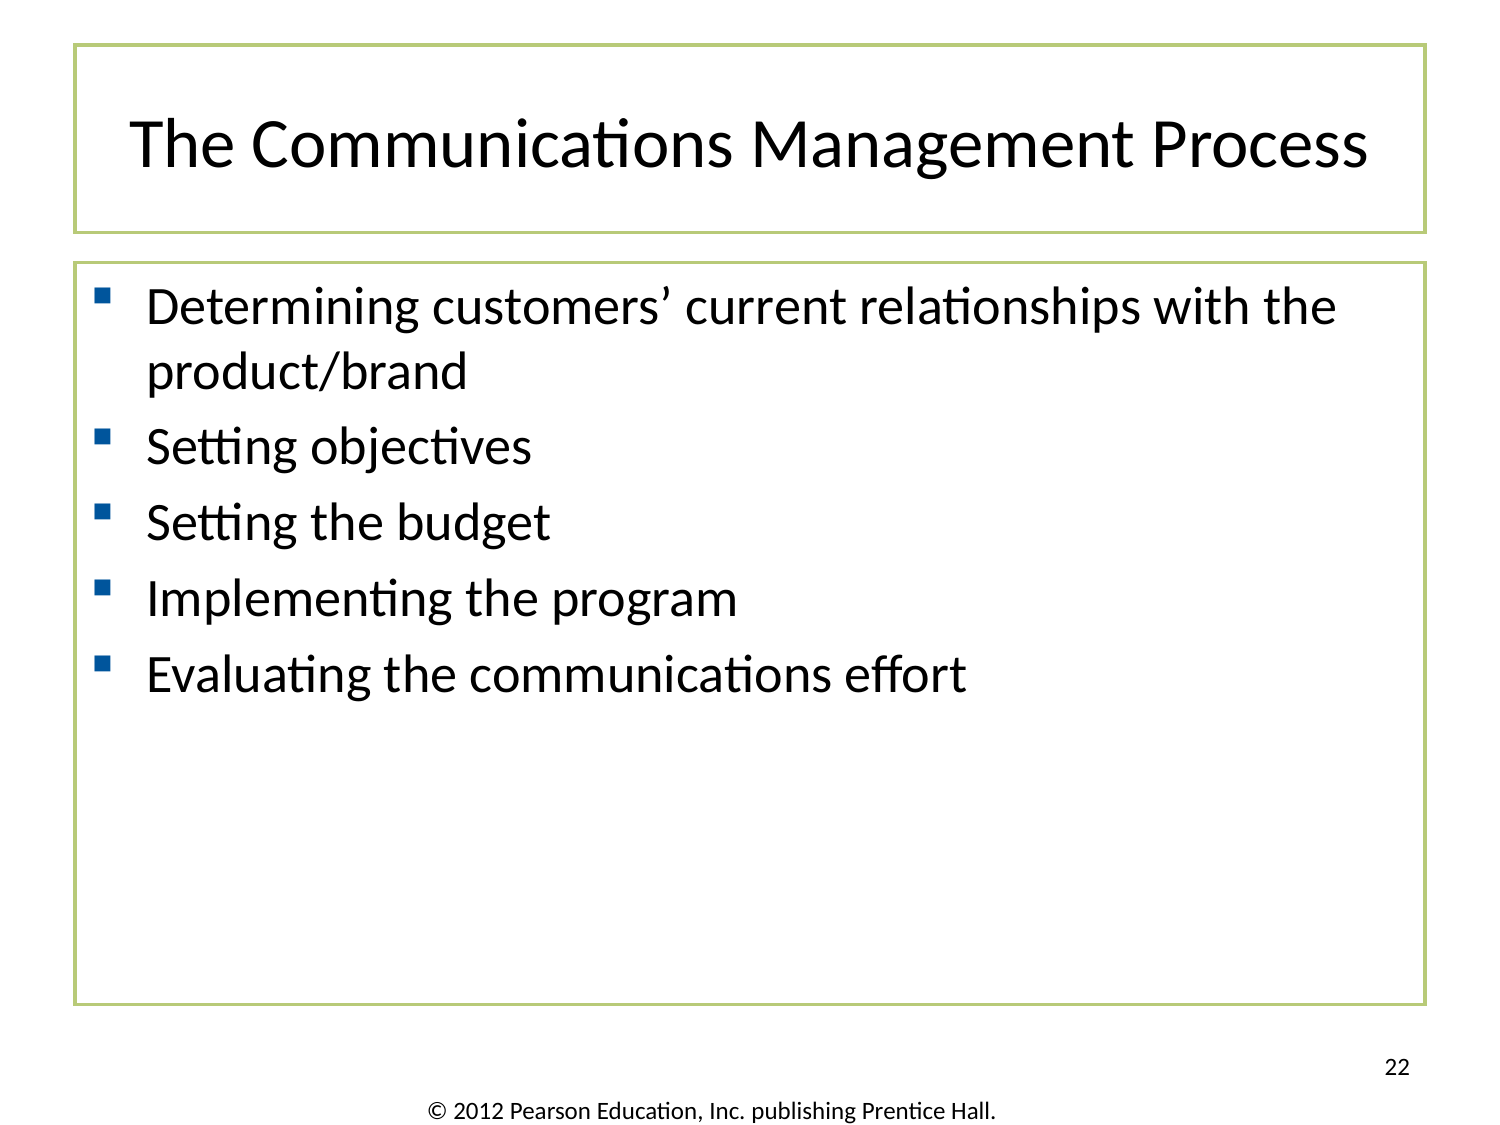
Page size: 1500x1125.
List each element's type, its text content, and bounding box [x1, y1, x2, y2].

slide_number 22 [1074, 1042, 1425, 1103]
list Determining customers’ current relationships with the product/brand Setting objectives Setting the budget Implementing the program Evaluating the communications effort [73, 261, 1427, 1006]
title The Communications Management Process [73, 43, 1427, 234]
